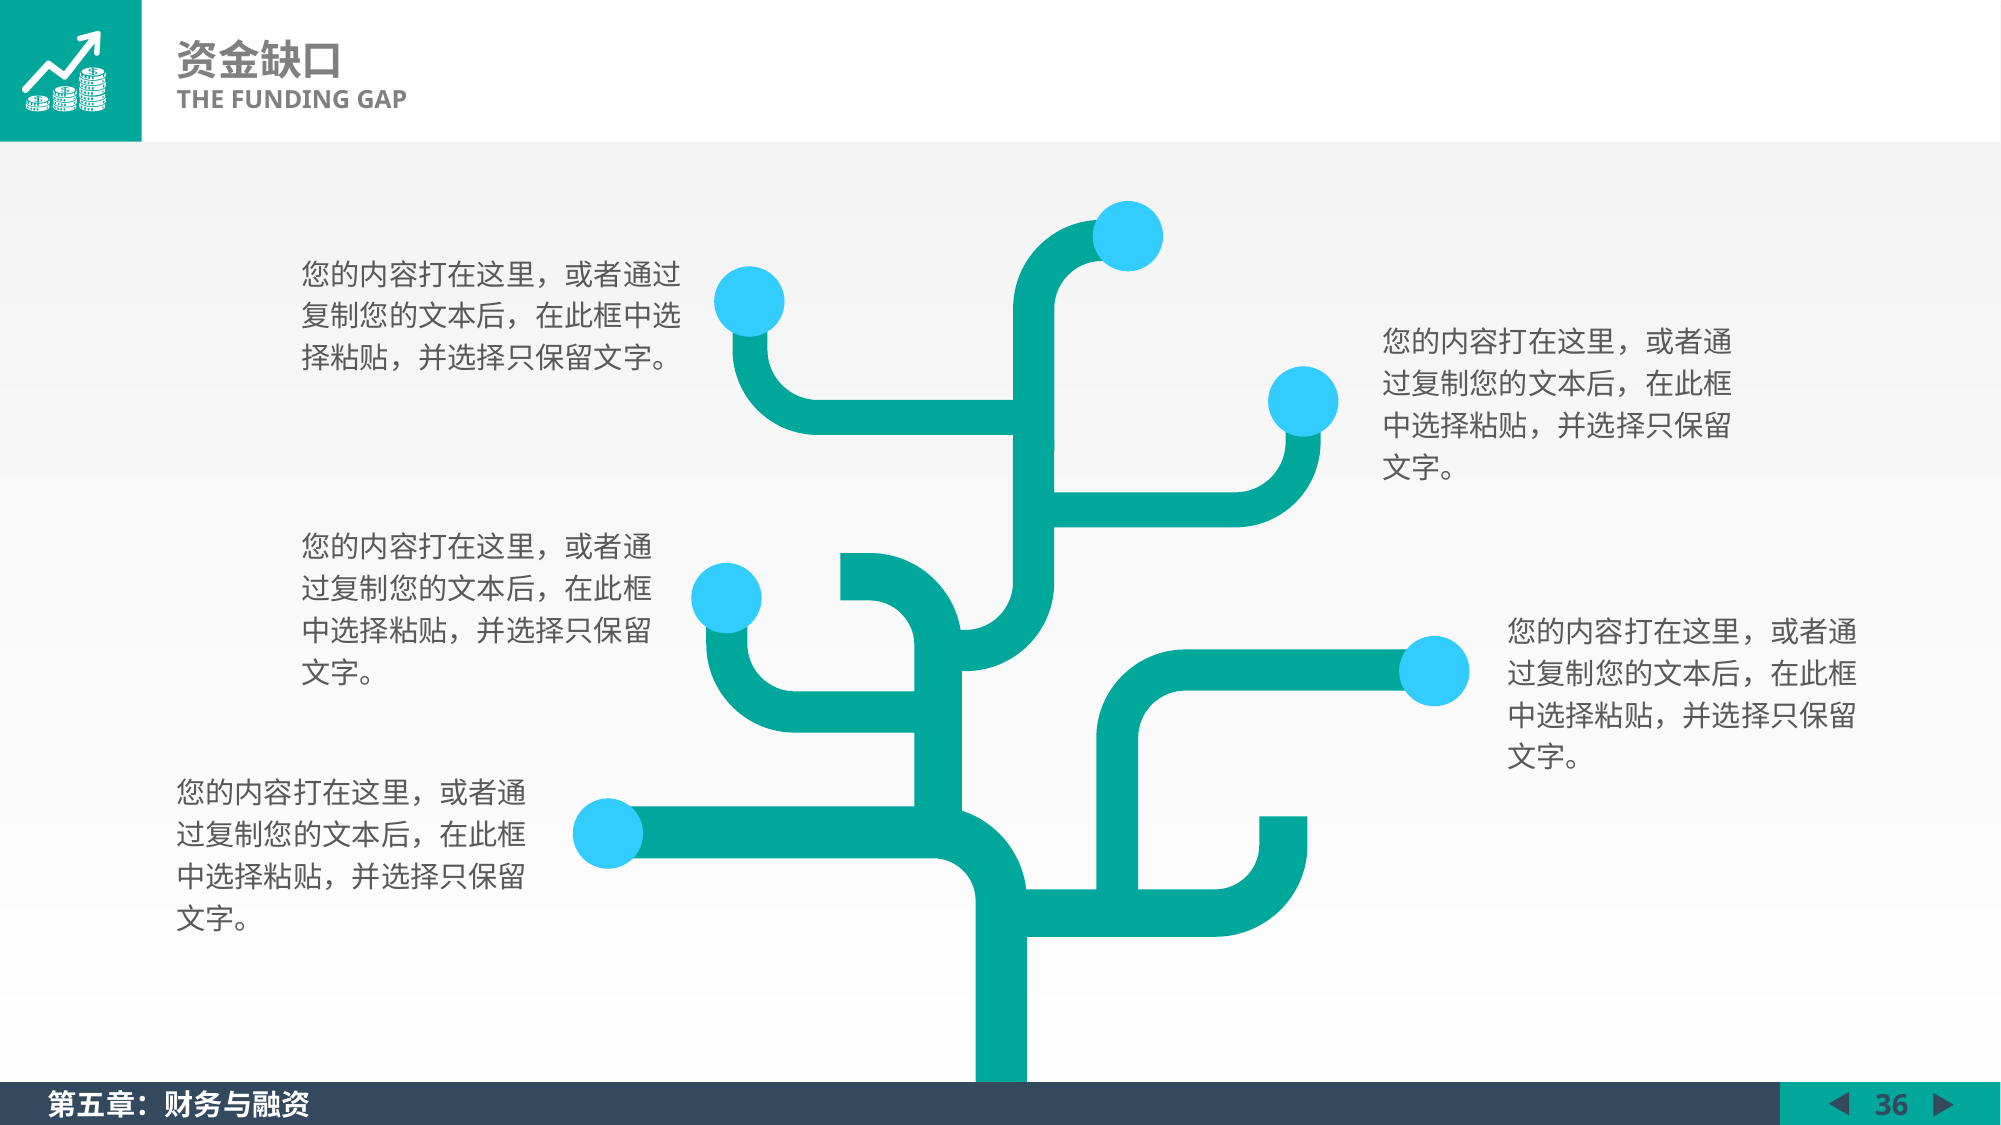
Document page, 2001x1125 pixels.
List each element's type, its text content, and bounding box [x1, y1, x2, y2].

text_box 36 [1779, 1078, 2001, 1125]
text_box 您的内容打在这里，或者通过复制您的文本后，在此框中选择粘贴，并选择只保留文字。 [286, 241, 701, 382]
text_box [1096, 649, 1403, 922]
text_box [351, 1080, 1778, 1125]
text_box 您的内容打在这里，或者通过复制您的文本后，在此框中选择粘贴，并选择只保留文字。 [161, 760, 560, 943]
text_box 您的内容打在这里，或者通过复制您的文本后，在此框中选择粘贴，并选择只保留文字。 [1492, 598, 1875, 782]
text_box [52, 86, 77, 112]
text_box [1397, 633, 1472, 709]
text_box 您的内容打在这里，或者通过复制您的文本后，在此框中选择粘贴，并选择只保留文字。 [1367, 309, 1759, 492]
text_box [570, 796, 646, 871]
text_box [1001, 816, 1308, 937]
text_box [689, 560, 764, 636]
text_box [22, 30, 101, 93]
text_box 资金缺口 THE FUNDING GAP [161, 59, 859, 138]
text_box 您的内容打在这里，或者通过复制您的文本后，在此框中选择粘贴，并选择只保留文字。 [286, 514, 681, 697]
text_box [1013, 220, 1100, 451]
text_box 第五章：财务与融资 [8, 1078, 351, 1125]
text_box [25, 95, 50, 112]
text_box [732, 335, 1013, 435]
text_box [706, 630, 937, 733]
text_box [144, 0, 2001, 144]
text_box [635, 806, 1027, 1080]
text_box [79, 67, 106, 112]
text_box [1265, 364, 1341, 439]
text_box [0, 0, 144, 144]
text_box [1055, 435, 1321, 528]
text_box [936, 440, 1055, 672]
text_box [1090, 198, 1166, 274]
text_box [712, 264, 787, 339]
text_box [840, 553, 962, 834]
text_box [0, 1080, 8, 1125]
